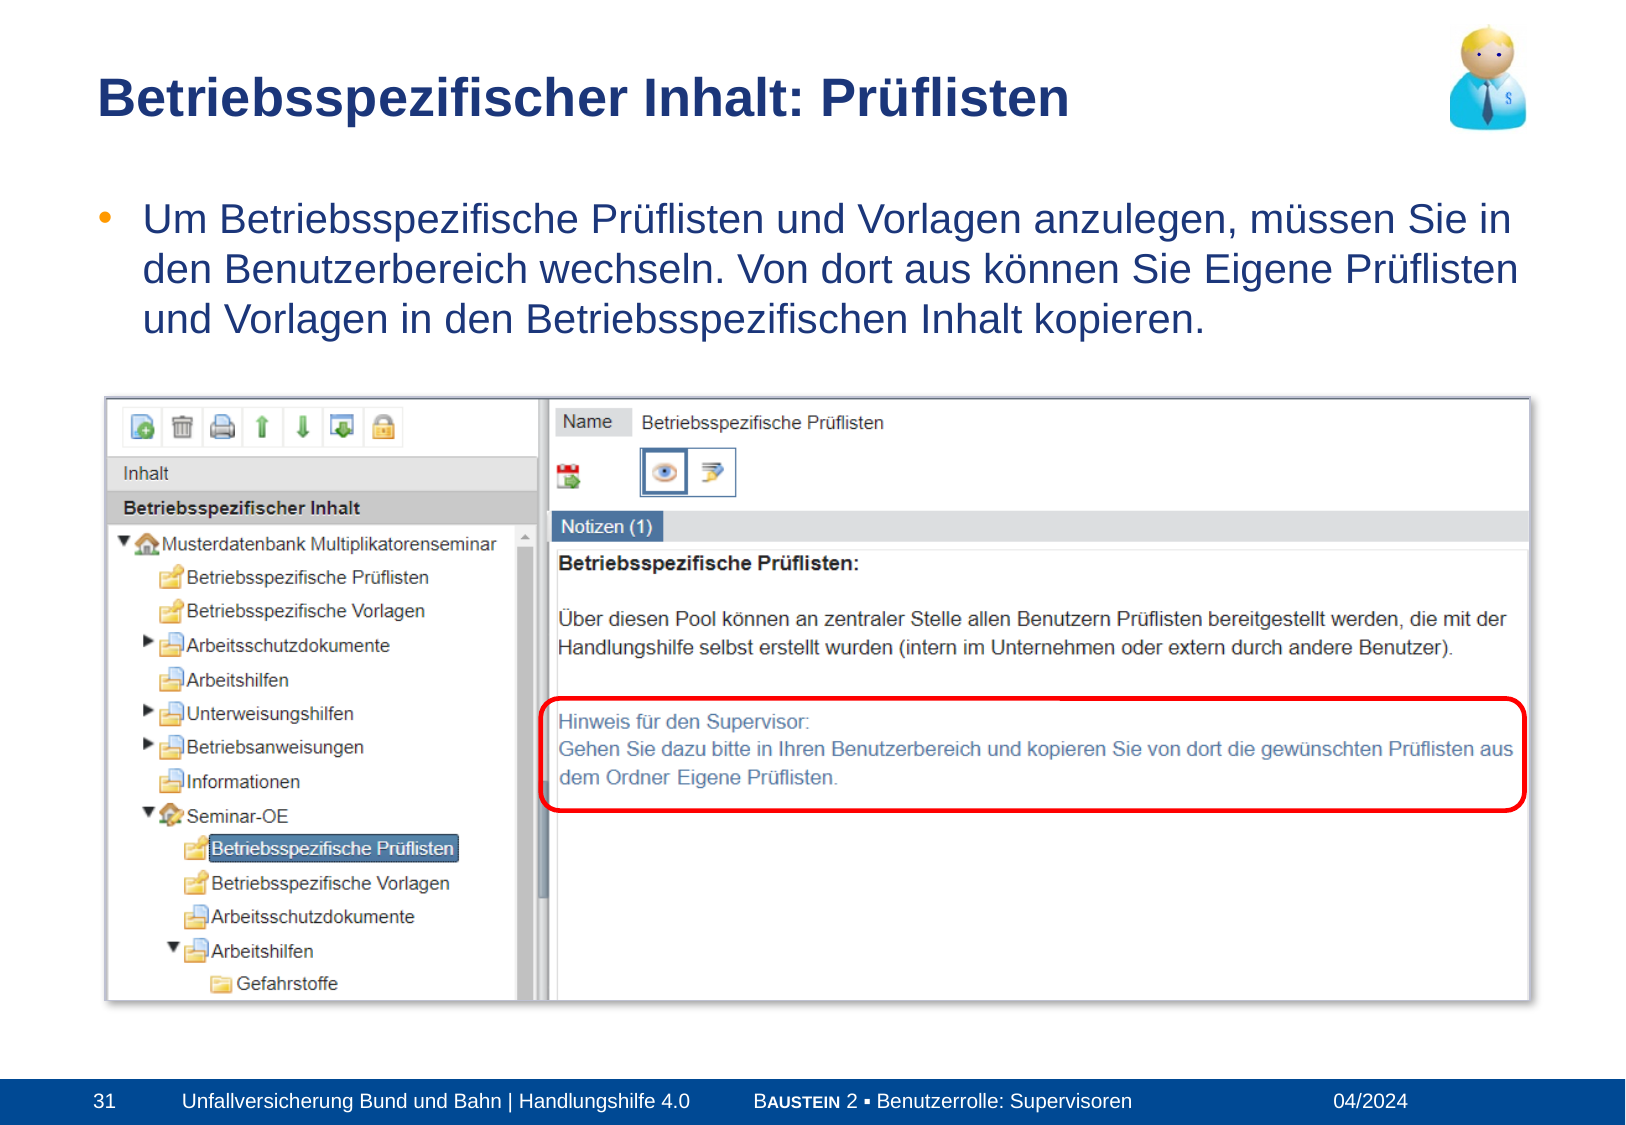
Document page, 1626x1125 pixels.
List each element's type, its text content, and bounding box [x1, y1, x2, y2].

title Betriebsspezifischer Inhalt: Prüflisten [82, 54, 1313, 138]
picture [105, 396, 1530, 1000]
text_box Um Betriebsspezifische Prüflisten und Vorlagen anzulegen, müssen Sie in den Benutzerbereich wechseln. Von dort aus können Sie Eigene Prüflisten und Vorlagen in den Betriebsspezifischen Inhalt kopieren. [83, 184, 1548, 409]
picture [1446, 24, 1527, 134]
picture [0, 1079, 1626, 1125]
